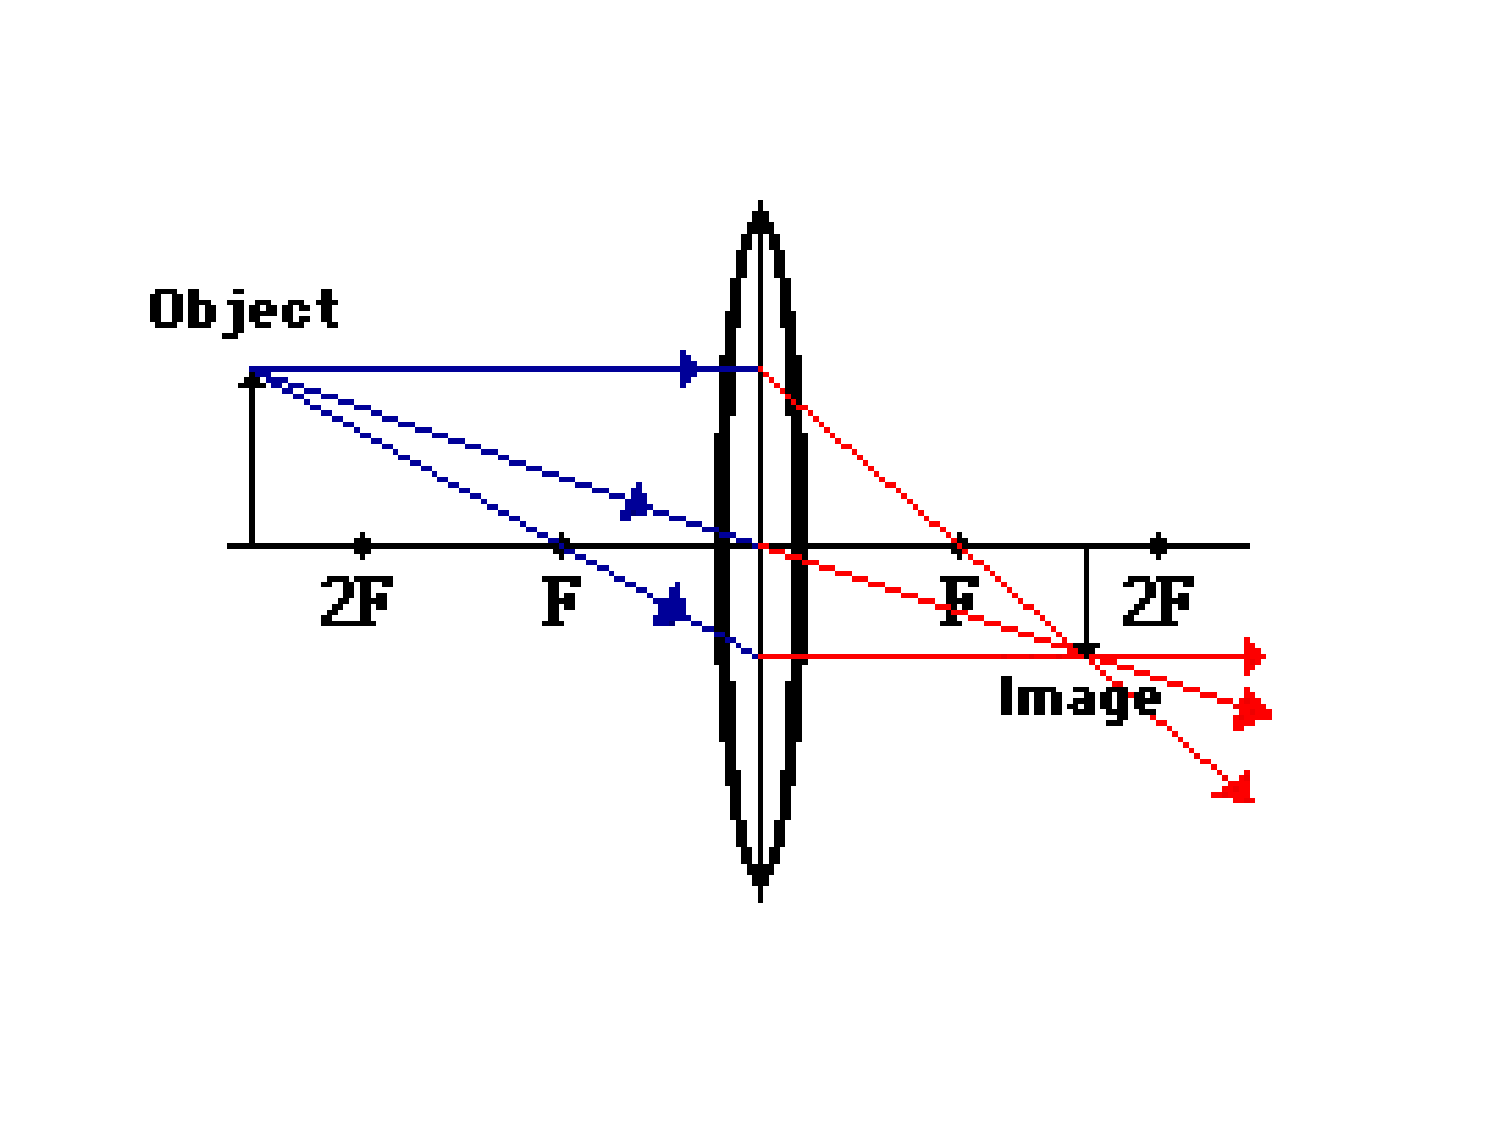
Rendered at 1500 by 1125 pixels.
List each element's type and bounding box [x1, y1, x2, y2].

picture [12, 140, 1301, 976]
